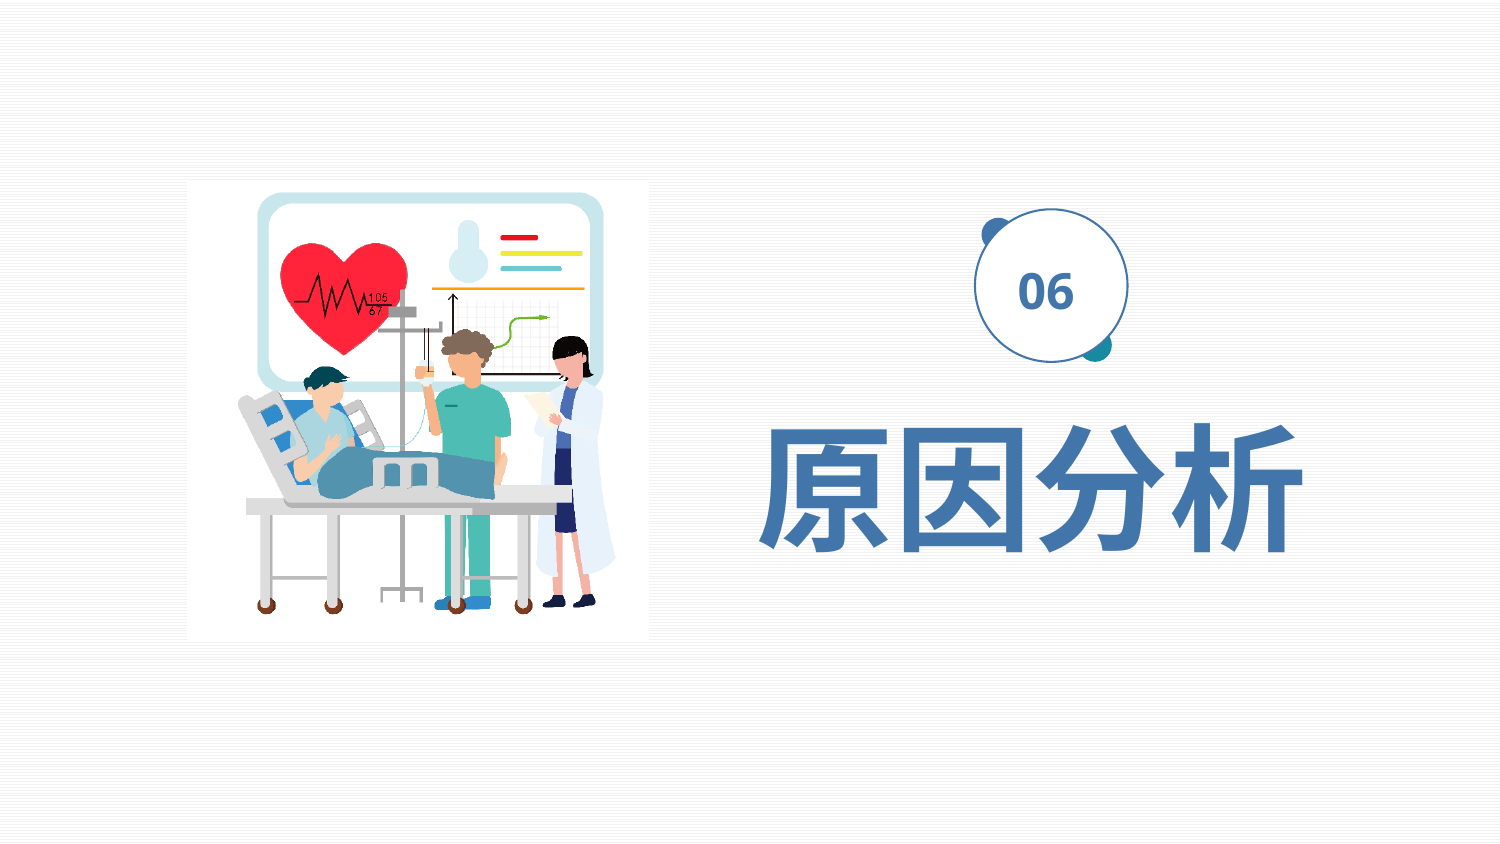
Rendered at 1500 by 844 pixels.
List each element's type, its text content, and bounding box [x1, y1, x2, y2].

picture [186, 180, 649, 642]
text_box 原因分析 [742, 395, 1322, 576]
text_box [974, 209, 1128, 362]
